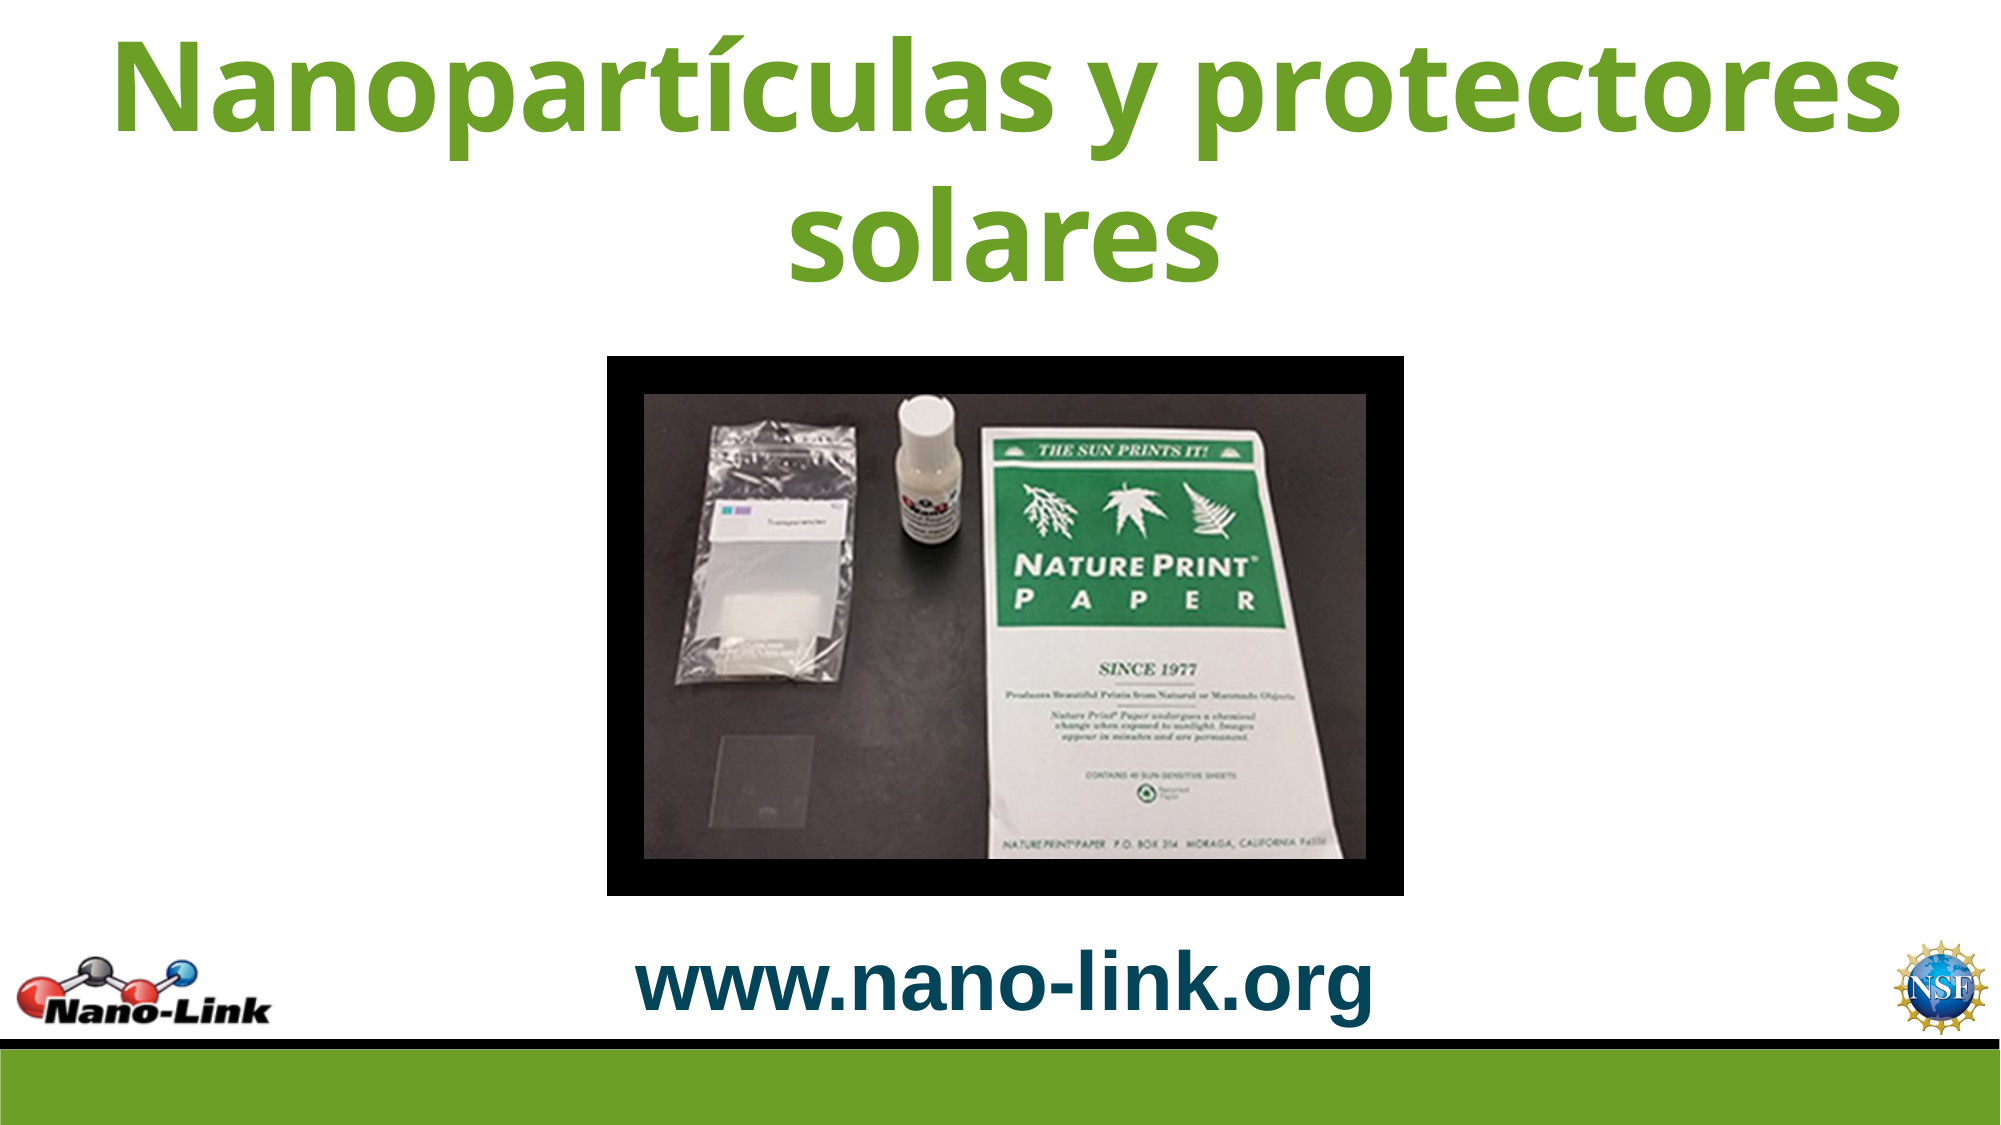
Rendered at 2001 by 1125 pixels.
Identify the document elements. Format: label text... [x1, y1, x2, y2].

picture [10, 946, 286, 1037]
picture [643, 393, 1367, 860]
title Nanopartículas y protectores solares [10, 0, 2000, 313]
picture [1891, 939, 1990, 1037]
text_box www.nano-link.org [612, 919, 1400, 1035]
